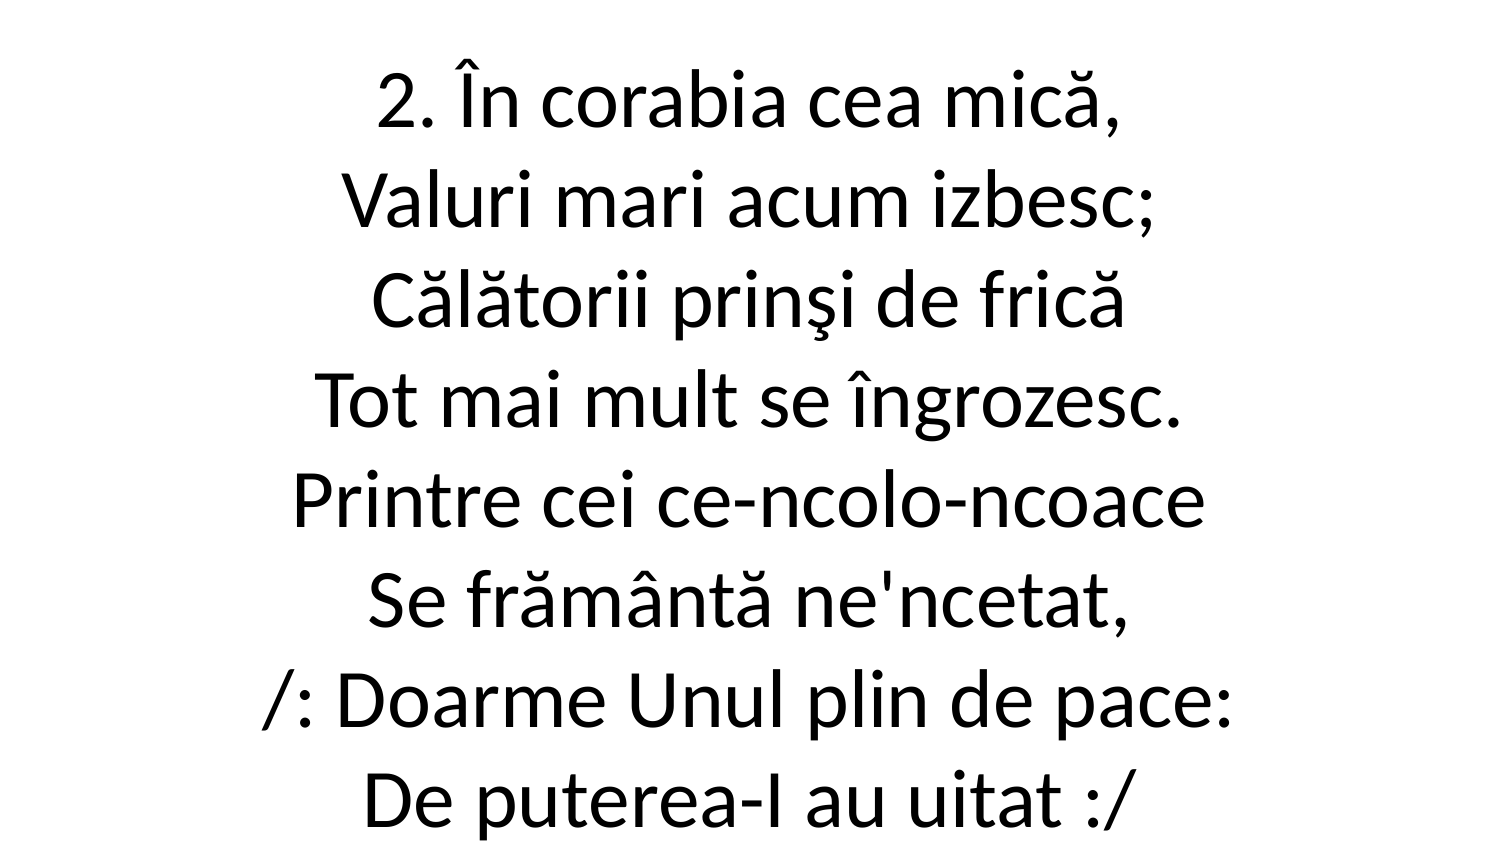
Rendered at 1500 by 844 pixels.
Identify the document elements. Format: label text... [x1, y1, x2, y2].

text_box 2. În corabia cea mică, Valuri mari acum izbesc; Călătorii prinşi de frică Tot mai mult se îngrozesc. Printre cei ce-ncolo-ncoace Se frământă ne'ncetat, /: Doarme Unul plin de pace: De puterea-I au uitat :/ [248, 0, 1252, 844]
